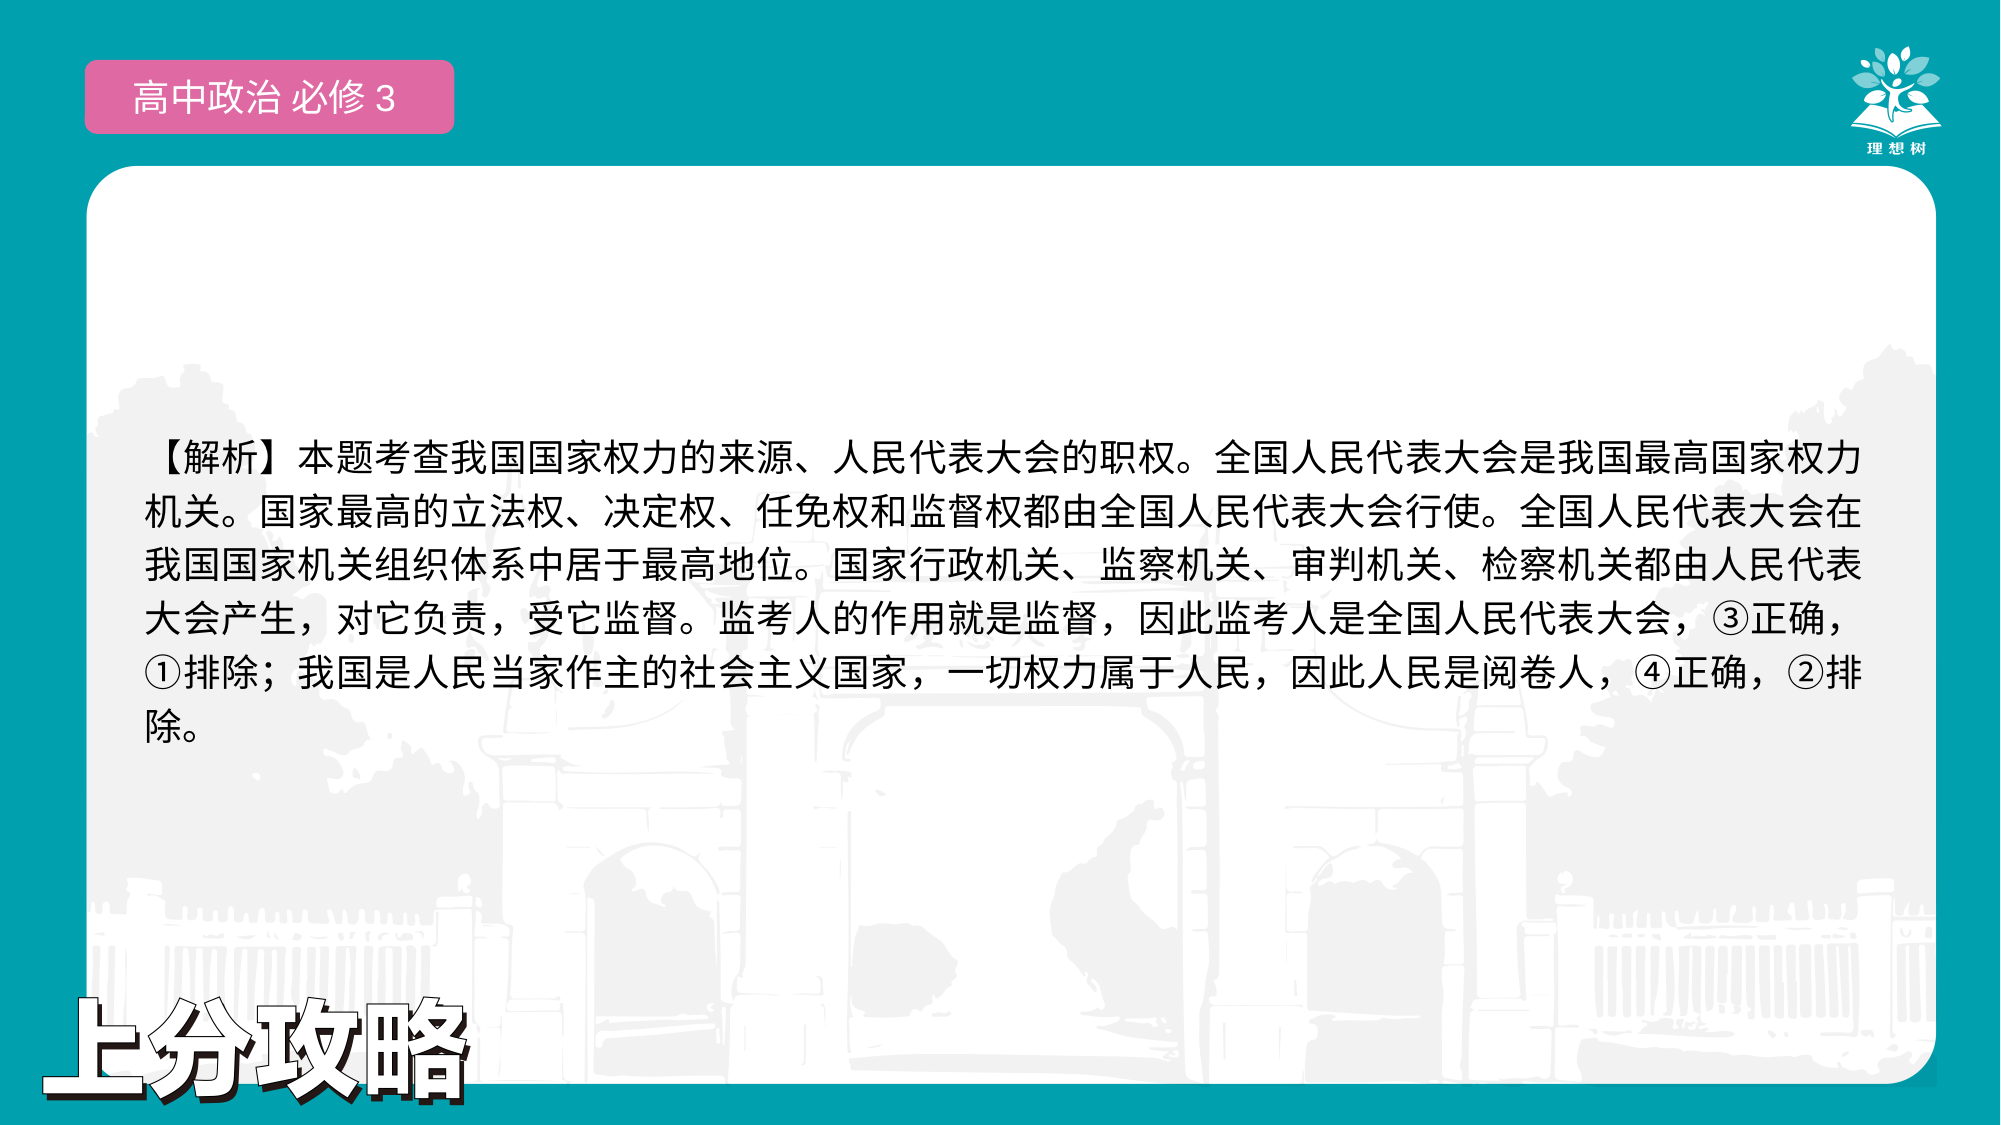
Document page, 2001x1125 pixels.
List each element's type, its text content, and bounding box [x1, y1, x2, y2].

text_box 【解析】本题考查我国国家权力的来源、人民代表大会的职权。全国人民代表大会是我国最高国家权力机关。国家最高的立法权、决定权、任免权和监督权都由全国人民代表大会行使。全国人民代表大会在我国国家机关组织体系中居于最高地位。国家行政机关、监察机关、审判机关、检察机关都由人民代表大会产生，对它负责，受它监督。监考人的作用就是监督，因此监考人是全国人民代表大会，③正确，①排除；我国是人民当家作主的社会主义国家，一切权力属于人民，因此人民是阅卷人，④正确，②排除。 [130, 417, 1880, 756]
picture [0, 0, 2001, 1125]
text_box 高中政治 必修3 [83, 58, 456, 135]
